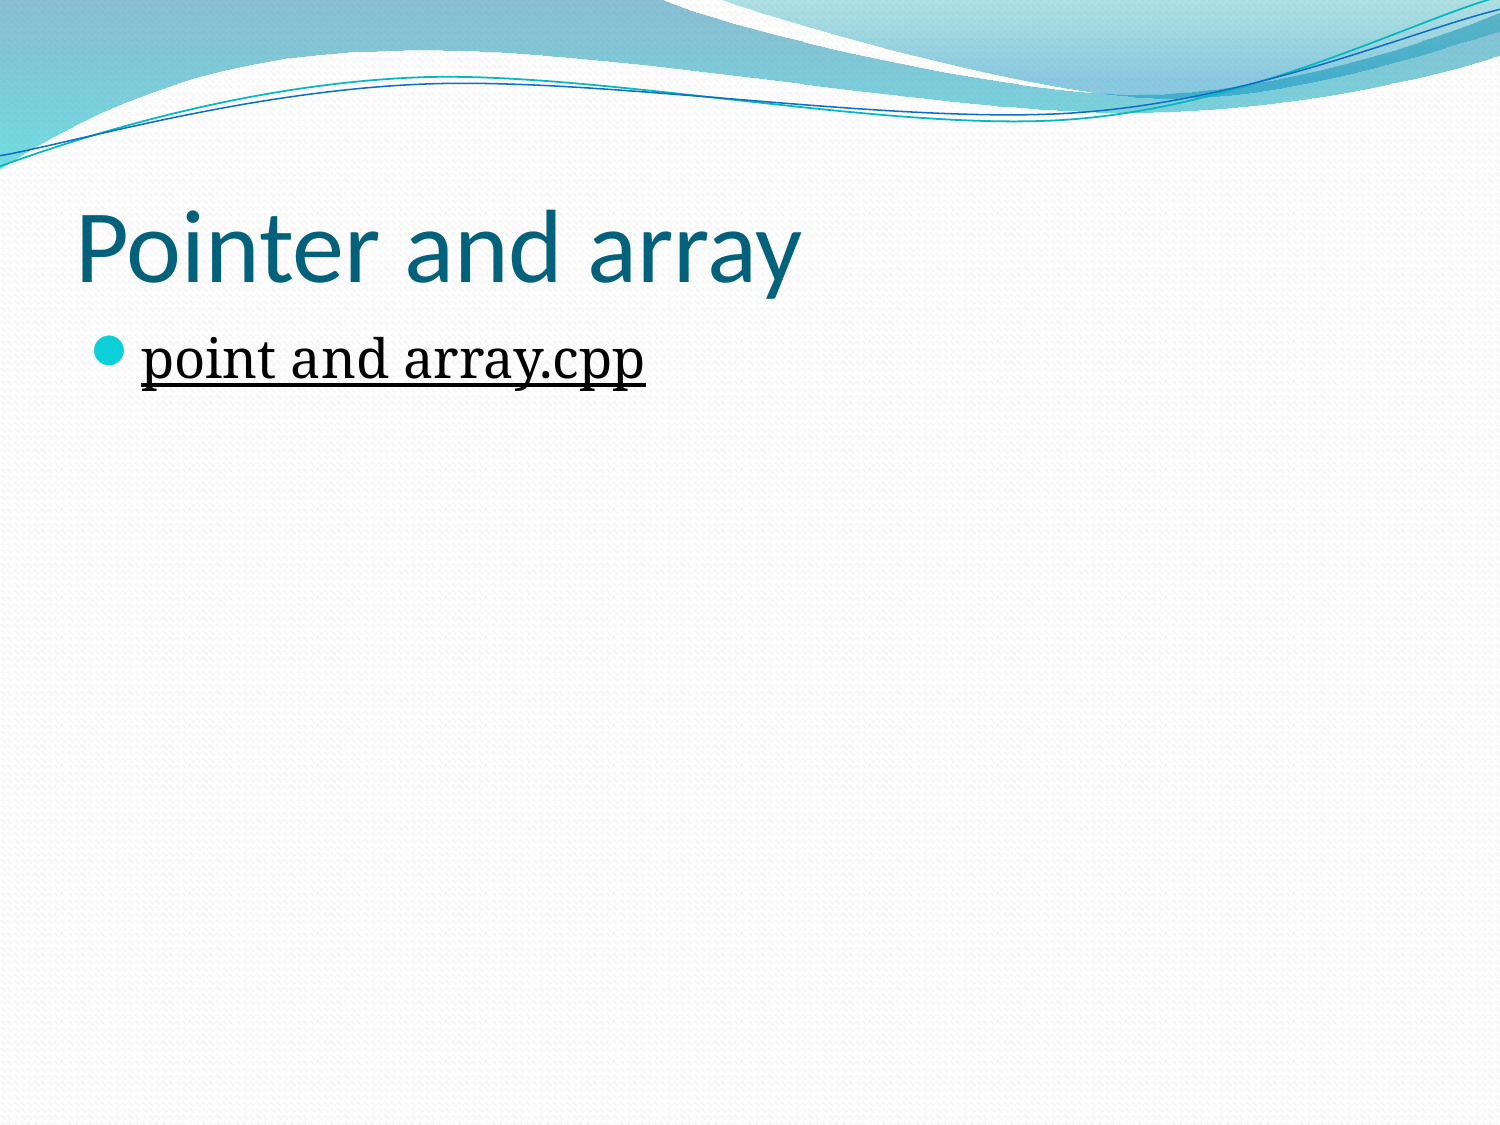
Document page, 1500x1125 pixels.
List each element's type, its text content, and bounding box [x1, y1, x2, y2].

title Pointer and array [75, 115, 1425, 303]
list point and array.cpp [75, 317, 1425, 1038]
